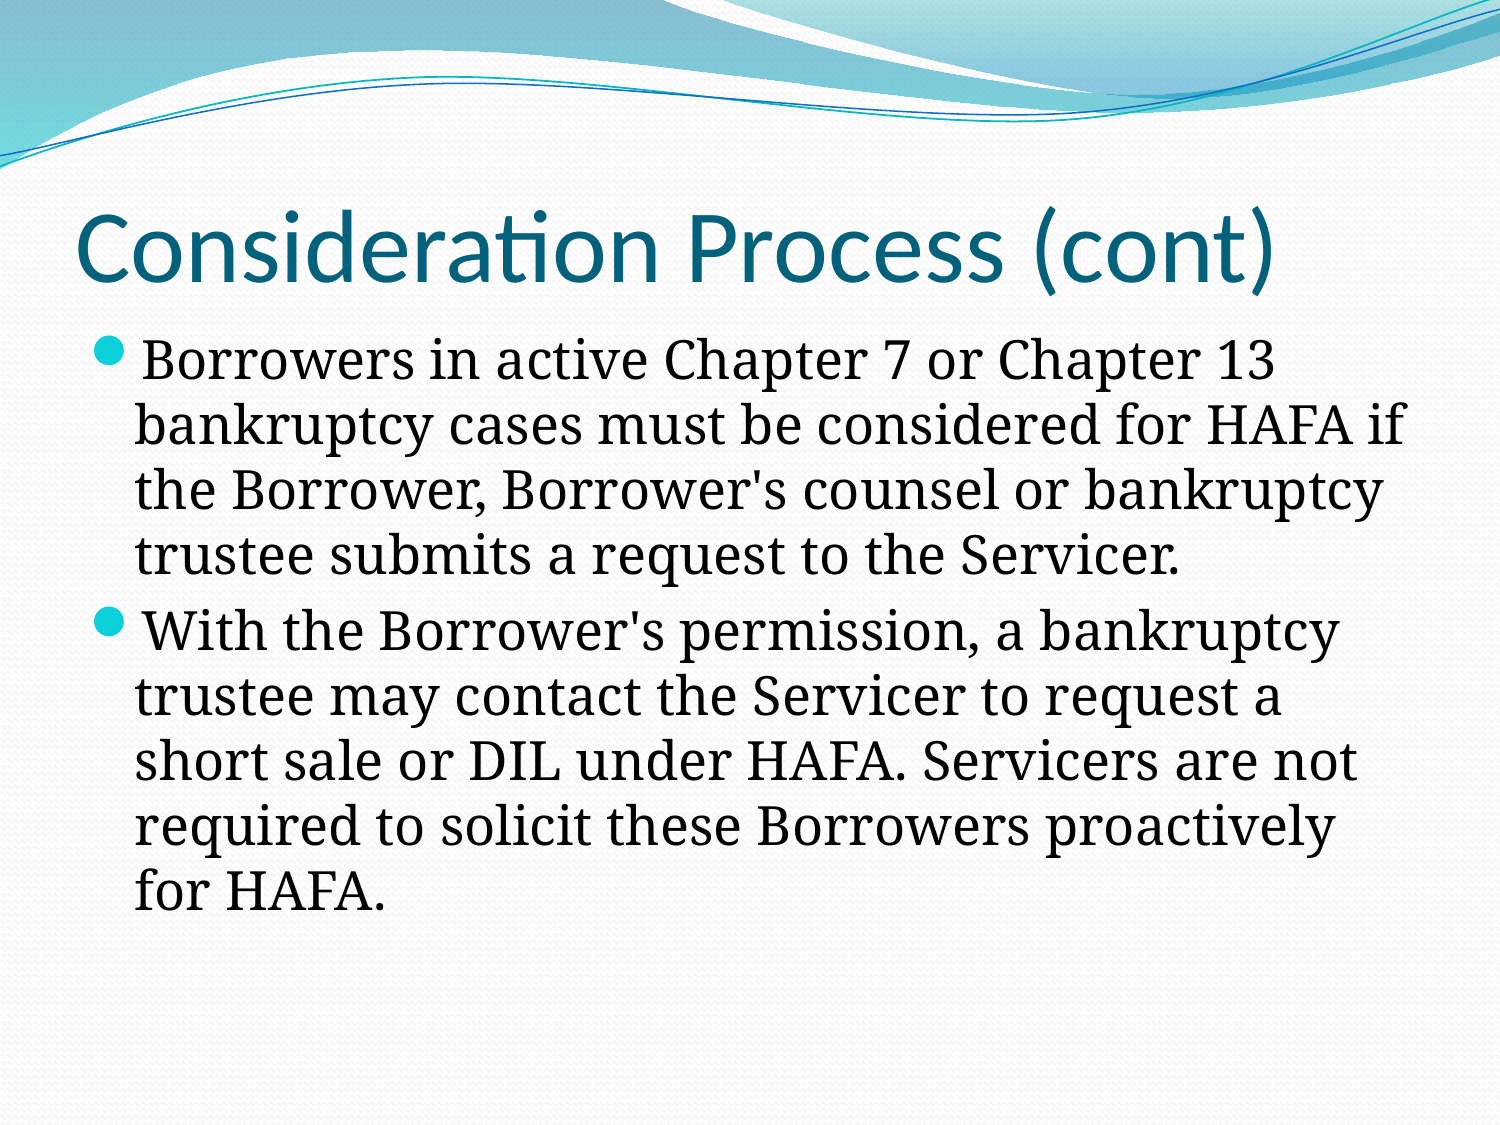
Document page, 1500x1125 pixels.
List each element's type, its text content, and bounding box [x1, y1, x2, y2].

list Borrowers in active Chapter 7 or Chapter 13 bankruptcy cases must be considered for HAFA if the Borrower, Borrower's counsel or bankruptcy trustee submits a request to the Servicer. With the Borrower's permission, a bankruptcy trustee may contact the Servicer to request a short sale or DIL under HAFA. Servicers are not required to solicit these Borrowers proactively for HAFA. [75, 317, 1425, 1038]
title Consideration Process (cont) [75, 115, 1425, 303]
